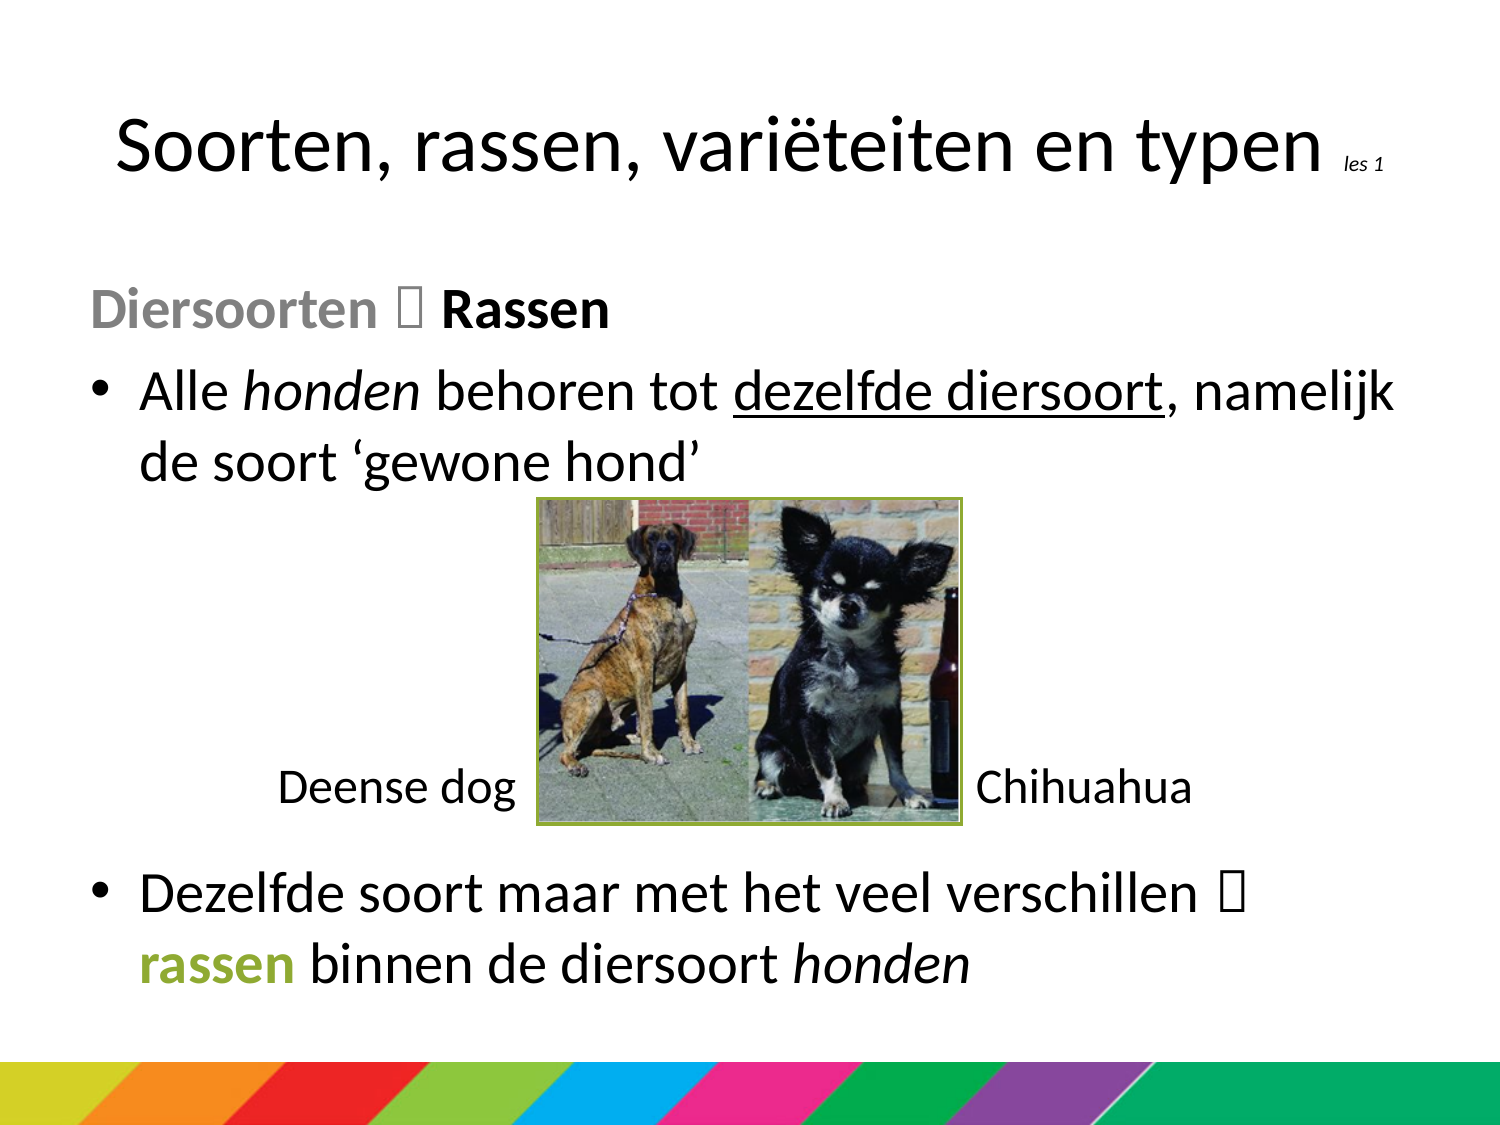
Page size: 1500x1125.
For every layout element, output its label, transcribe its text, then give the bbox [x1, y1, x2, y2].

text_box Deense dog [262, 746, 532, 822]
title Soorten, rassen, variëteiten en typen les 1 [75, 45, 1425, 233]
picture [0, 1062, 574, 1125]
text_box Chihuahua [966, 746, 1209, 822]
picture [539, 499, 961, 823]
list Diersoorten  Rassen Alle honden behoren tot dezelfde diersoort, namelijk de soort ‘gewone hond’ Dezelfde soort maar met het veel verschillen  rassen binnen de diersoort honden [75, 262, 1425, 1005]
picture [656, 1062, 1500, 1125]
